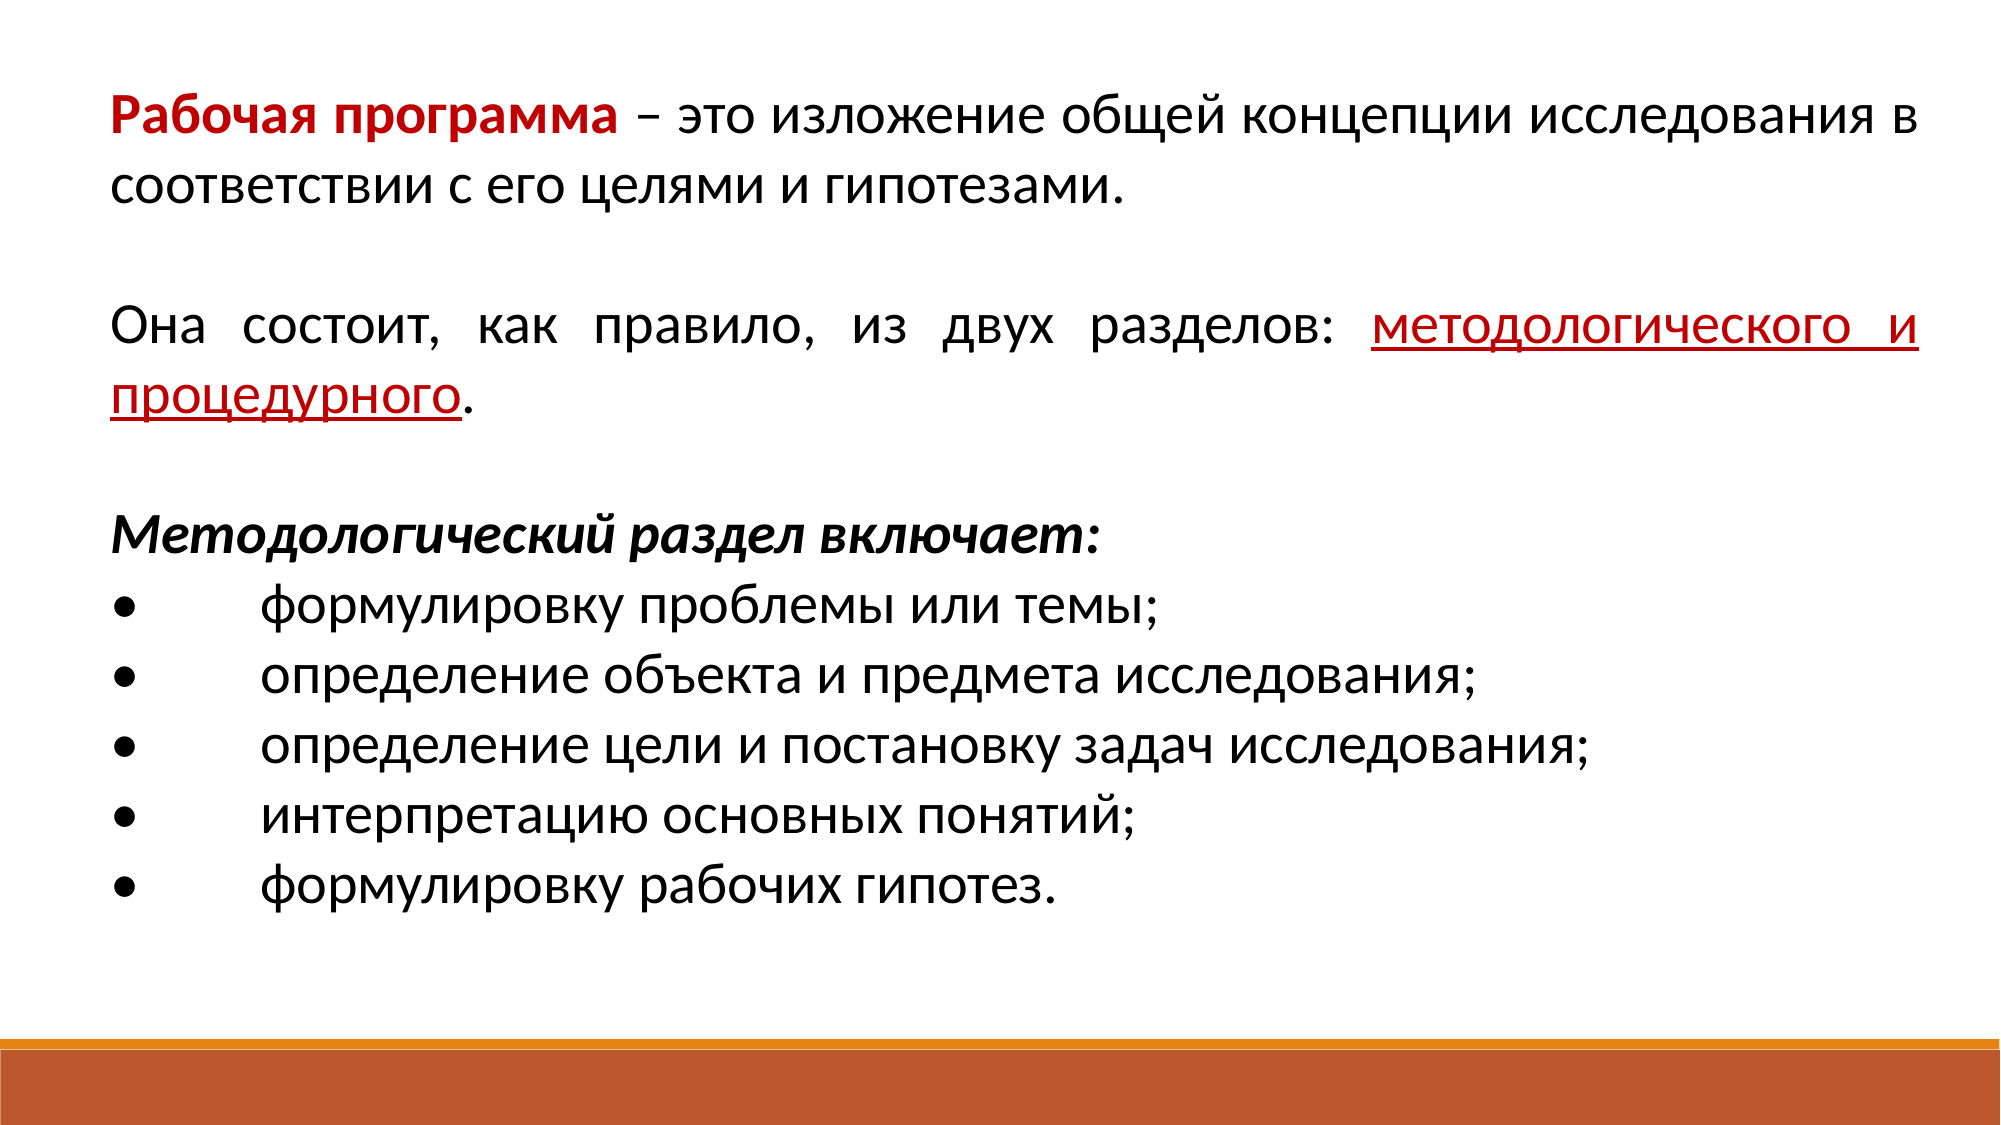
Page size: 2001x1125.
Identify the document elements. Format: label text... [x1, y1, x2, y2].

text_box Рабочая программа – это изложение общей концепции исследования в соответствии с его целями и гипотезами. Она состоит, как правило, из двух разделов: методологического и процедурного. Методологический раздел включает: • формулировку проблемы или темы; • определение объекта и предмета исследования; • определение цели и постановку задач исследования; • интерпретацию основных понятий; • формулировку рабочих гипотез. [95, 68, 1934, 923]
